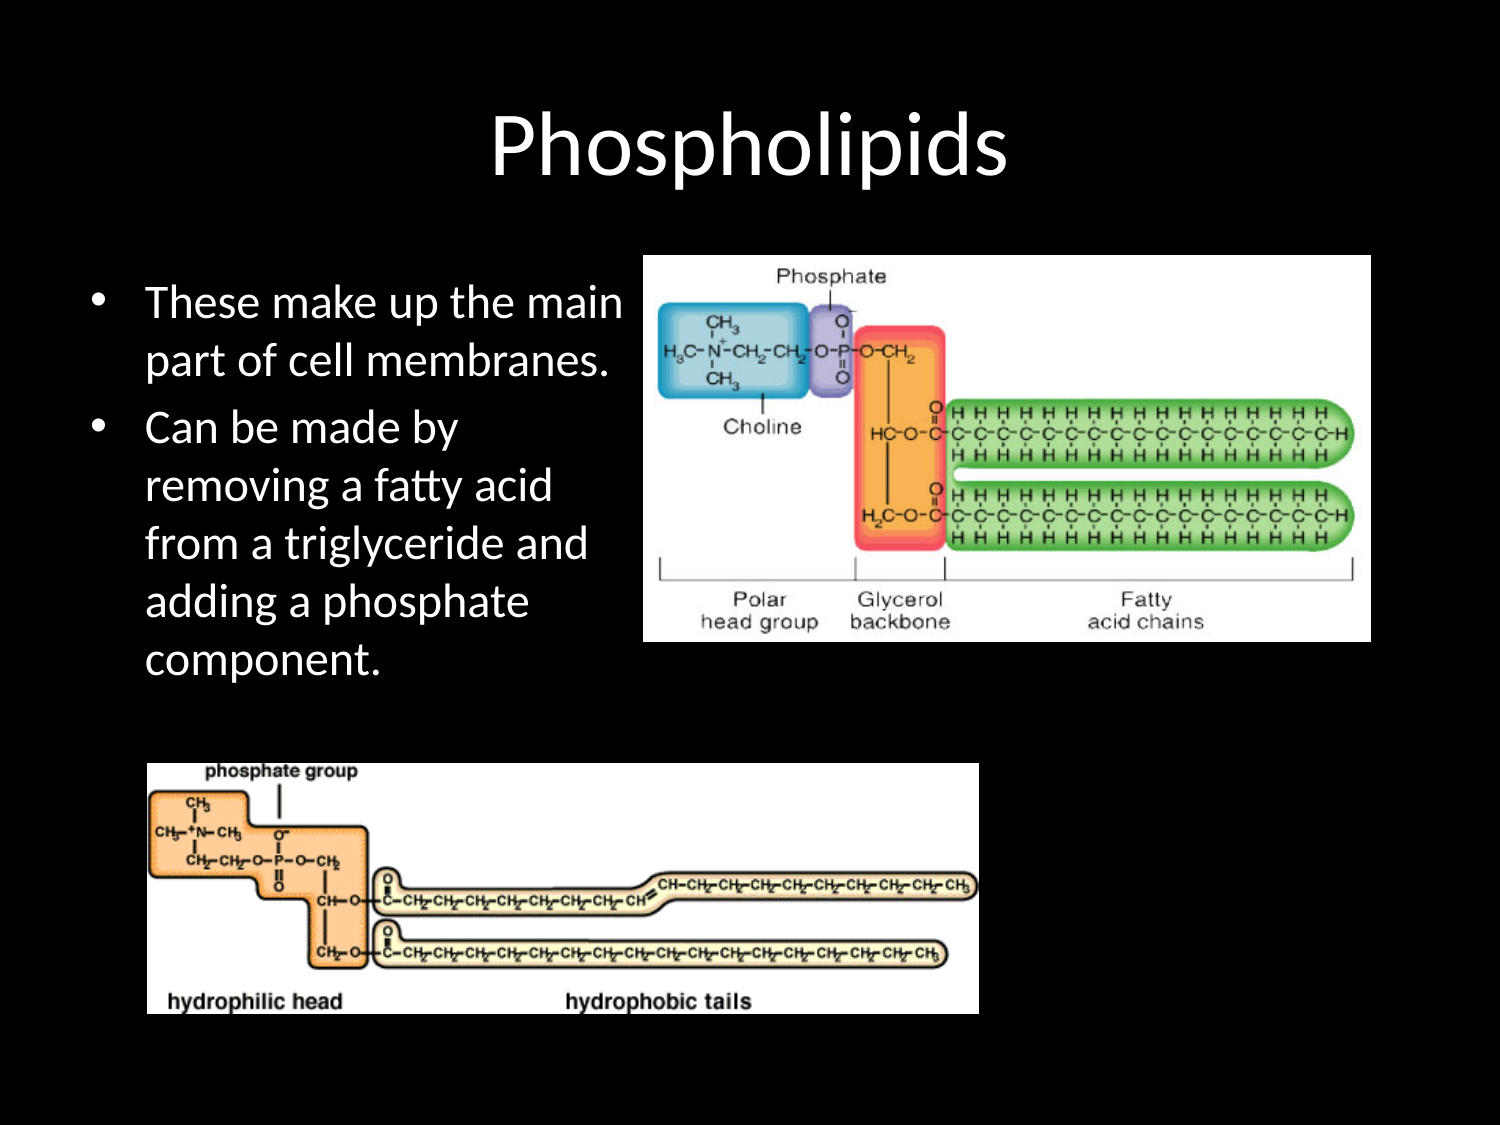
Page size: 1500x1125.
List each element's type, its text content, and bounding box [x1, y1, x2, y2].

picture [147, 763, 979, 1014]
list These make up the main part of cell membranes. Can be made by removing a fatty acid from a triglyceride and adding a phosphate component. [75, 262, 644, 728]
title Phospholipids [75, 45, 1425, 233]
picture [643, 255, 1372, 643]
